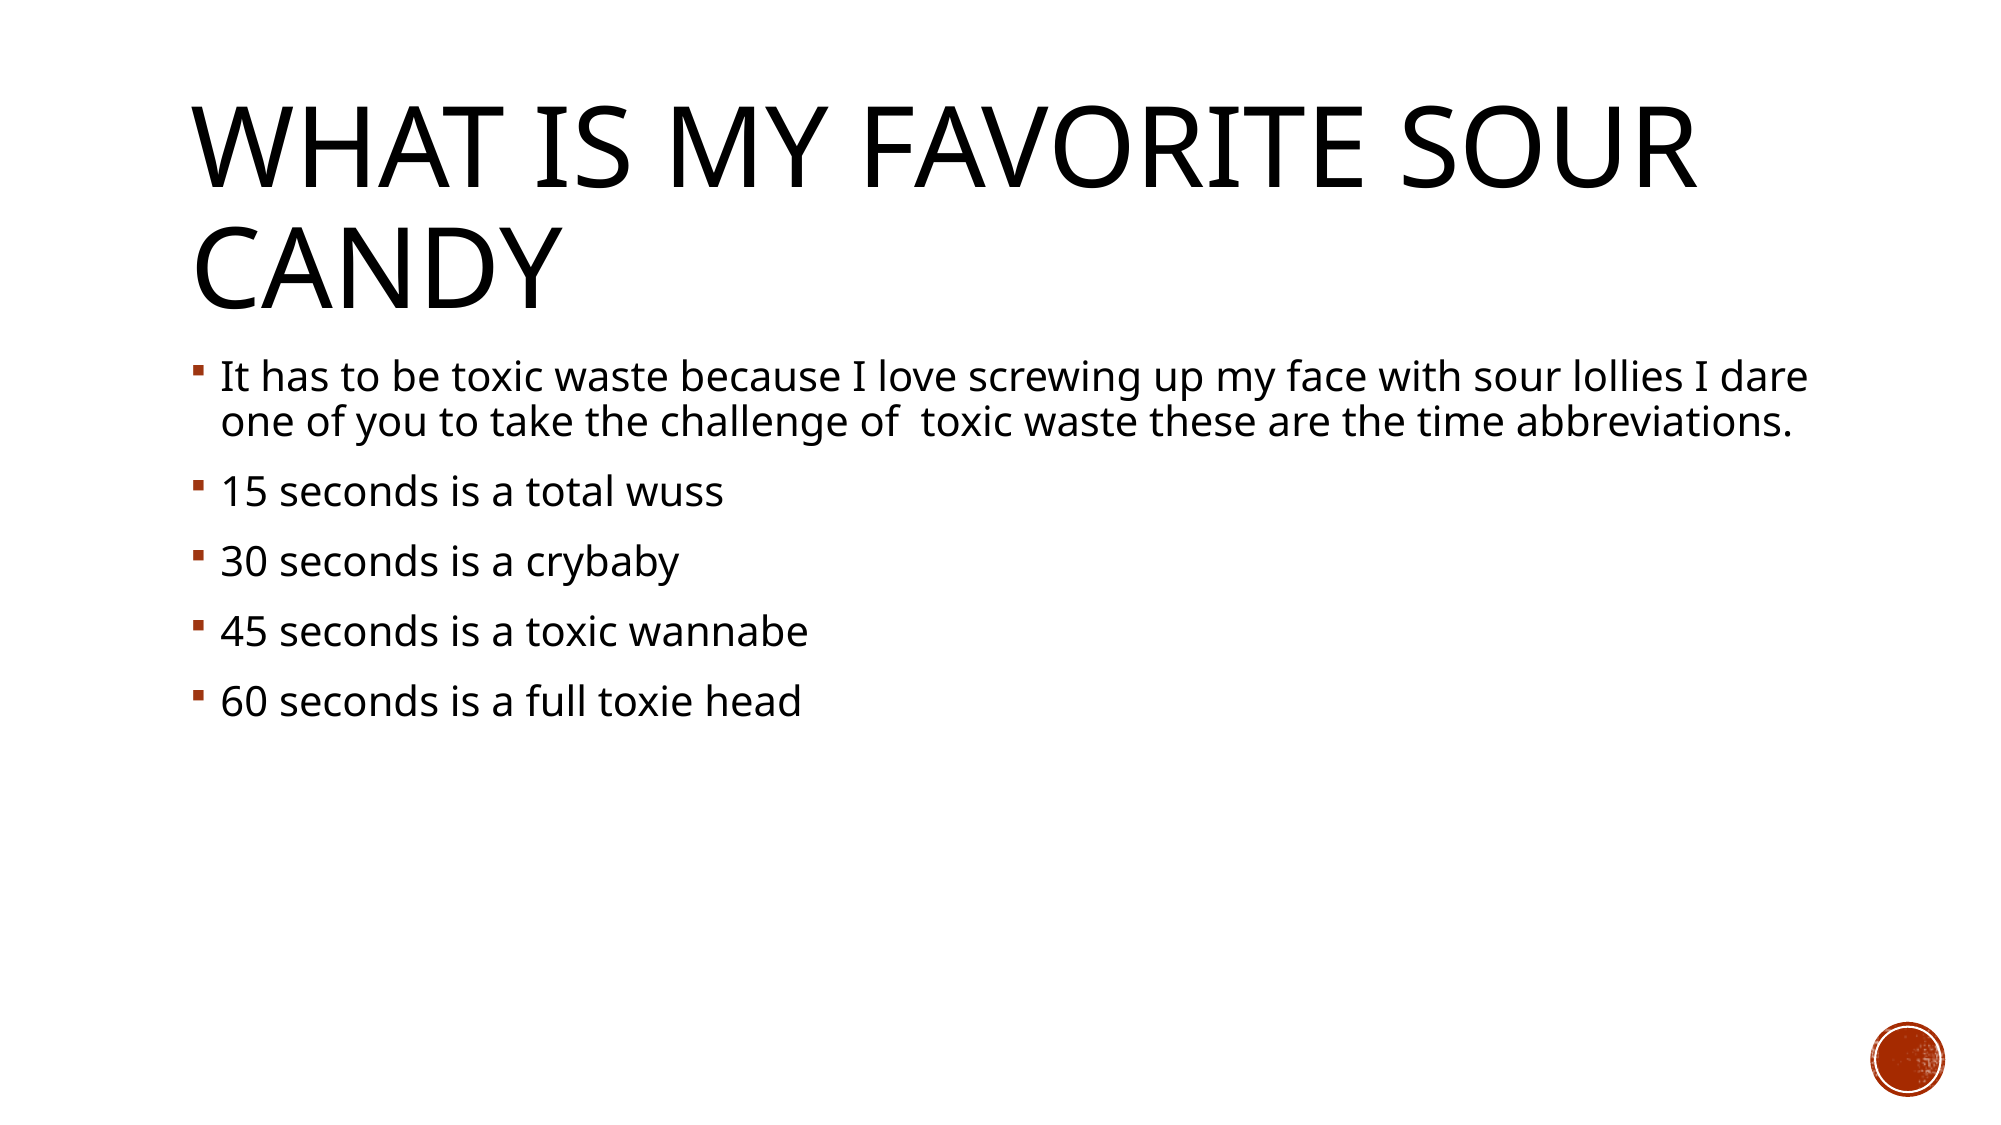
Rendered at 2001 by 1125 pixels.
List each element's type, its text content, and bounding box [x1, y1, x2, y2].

title What is my favorite sour candy [175, 79, 1826, 344]
list It has to be toxic waste because I love screwing up my face with sour lollies I dare one of you to take the challenge of toxic waste these are the time abbreviations. 15 seconds is a total wuss 30 seconds is a crybaby 45 seconds is a toxic wannabe 60 seconds is a full toxie head [175, 348, 1826, 1013]
